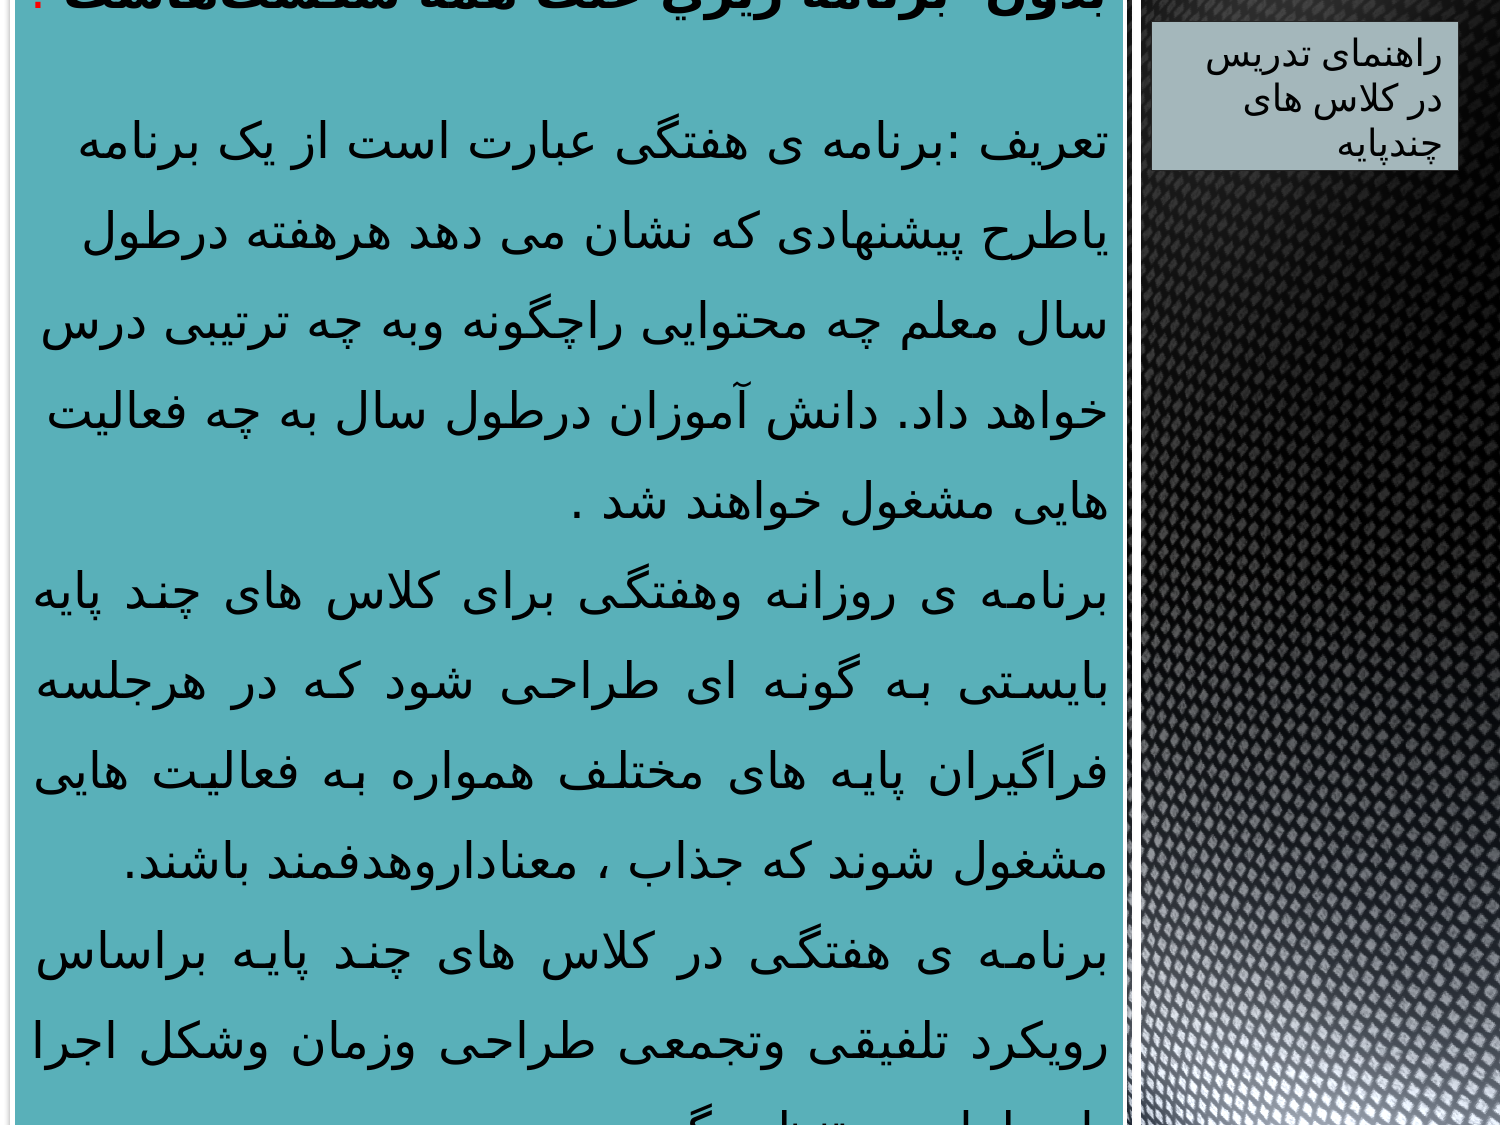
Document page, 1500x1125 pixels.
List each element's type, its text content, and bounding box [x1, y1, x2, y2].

text_box امام علي عليه‌السلام : وارد عمل شدن بدون برنامه ريزي علت همه شكست‌هاست . تعریف :برنامه ی هفتگی عبارت است از یک برنامه یاطرح پیشنهادی که نشان می دهد هرهفته درطول سال معلم چه محتوایی راچگونه وبه چه ترتیبی درس خواهد داد. دانش آموزان درطول سال به چه فعالیت هایی مشغول خواهند شد . برنامه ی روزانه وهفتگی برای کلاس های چند پایه بایستی به گونه ای طراحی شود که در هرجلسه فراگیران پایه های مختلف همواره به فعالیت هایی مشغول شوند که جذاب ، معناداروهدفمند باشند. برنامه ی هفتگی در کلاس های چند پایه براساس رویکرد تلفیقی وتجمعی طراحی وزمان وشکل اجرا بایدطراحی وتنظیم گردد [10, 0, 1127, 1125]
text_box راهنمای تدریس در کلاس های چندپایه [1151, 21, 1459, 171]
picture [1127, 0, 1500, 1125]
